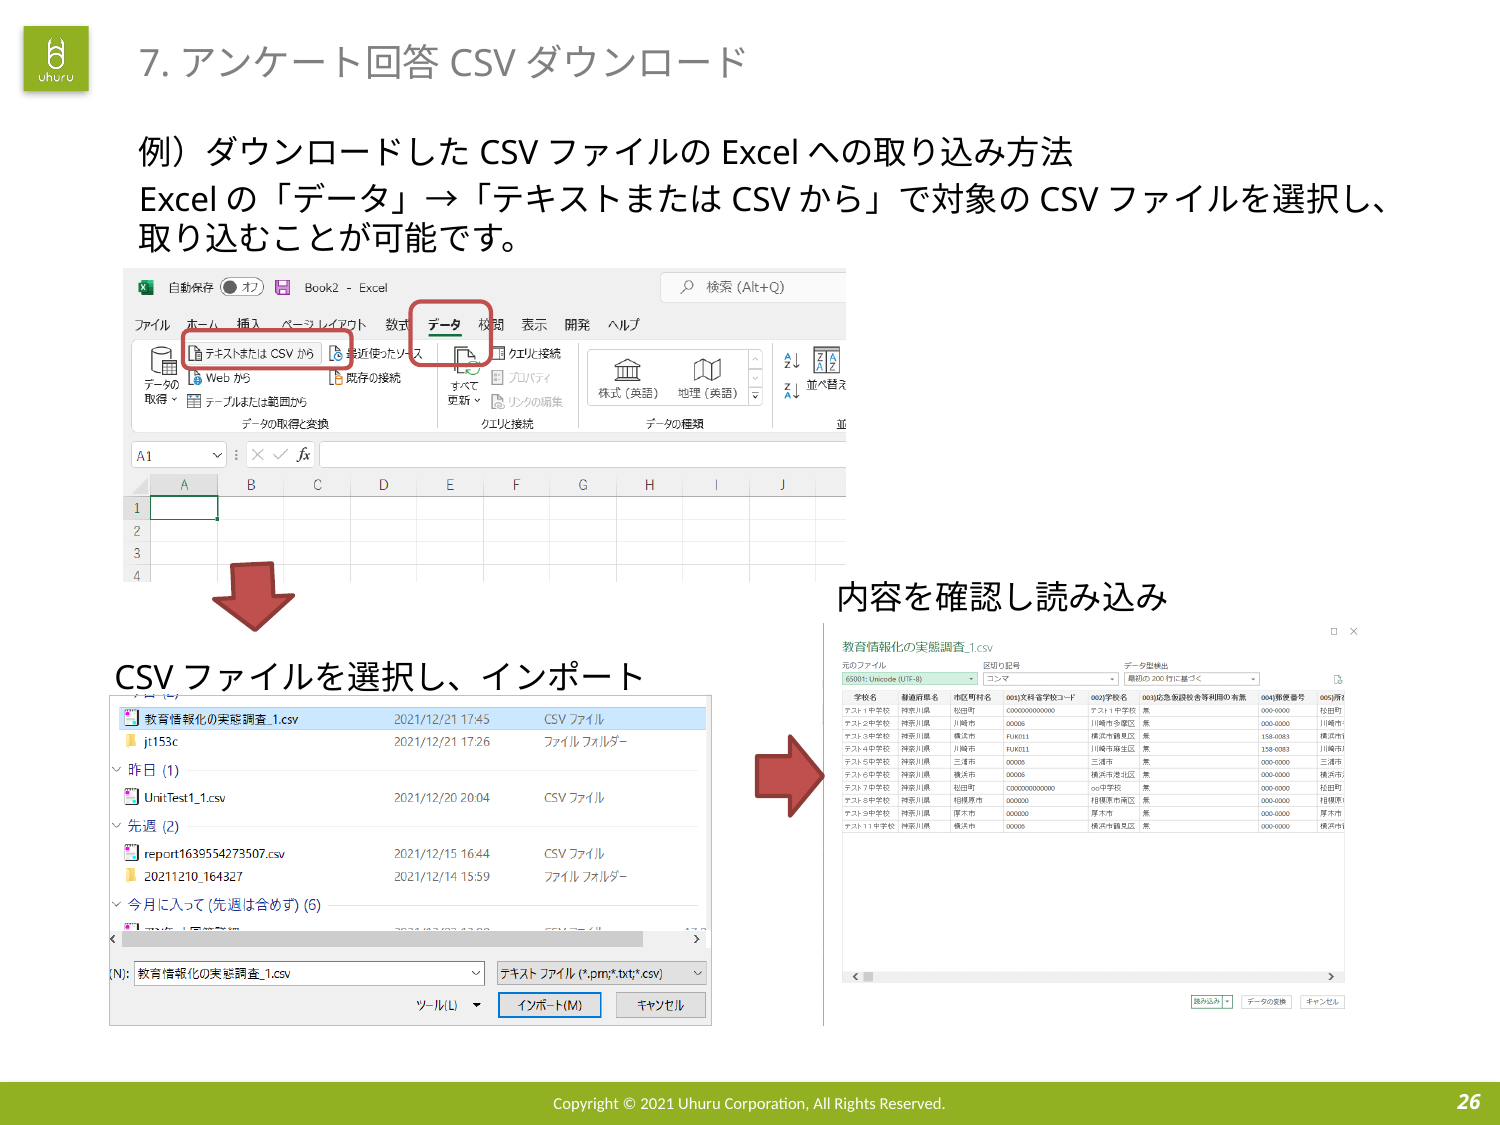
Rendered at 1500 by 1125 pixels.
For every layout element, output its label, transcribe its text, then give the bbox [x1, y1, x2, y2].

text_box [754, 734, 816, 818]
title 7.アンケート回答CSVダウンロード [123, 4, 1500, 119]
picture [109, 694, 712, 1026]
text_box CSVファイルを選択し、インポート [99, 648, 678, 695]
text_box 内容を確認し読み込み [821, 569, 1400, 616]
picture [821, 622, 1363, 1026]
slide_number 26 [1391, 1088, 1496, 1118]
text_box [211, 591, 296, 632]
list 例）ダウンロードしたCSVファイルのExcelへの取り込み方法 Excelの「データ」→「テキストまたはCSVから」で対象のCSVファイルを選択し、取り込むことが可能です。 [123, 123, 1426, 268]
picture [123, 268, 846, 582]
picture [23, 25, 89, 92]
